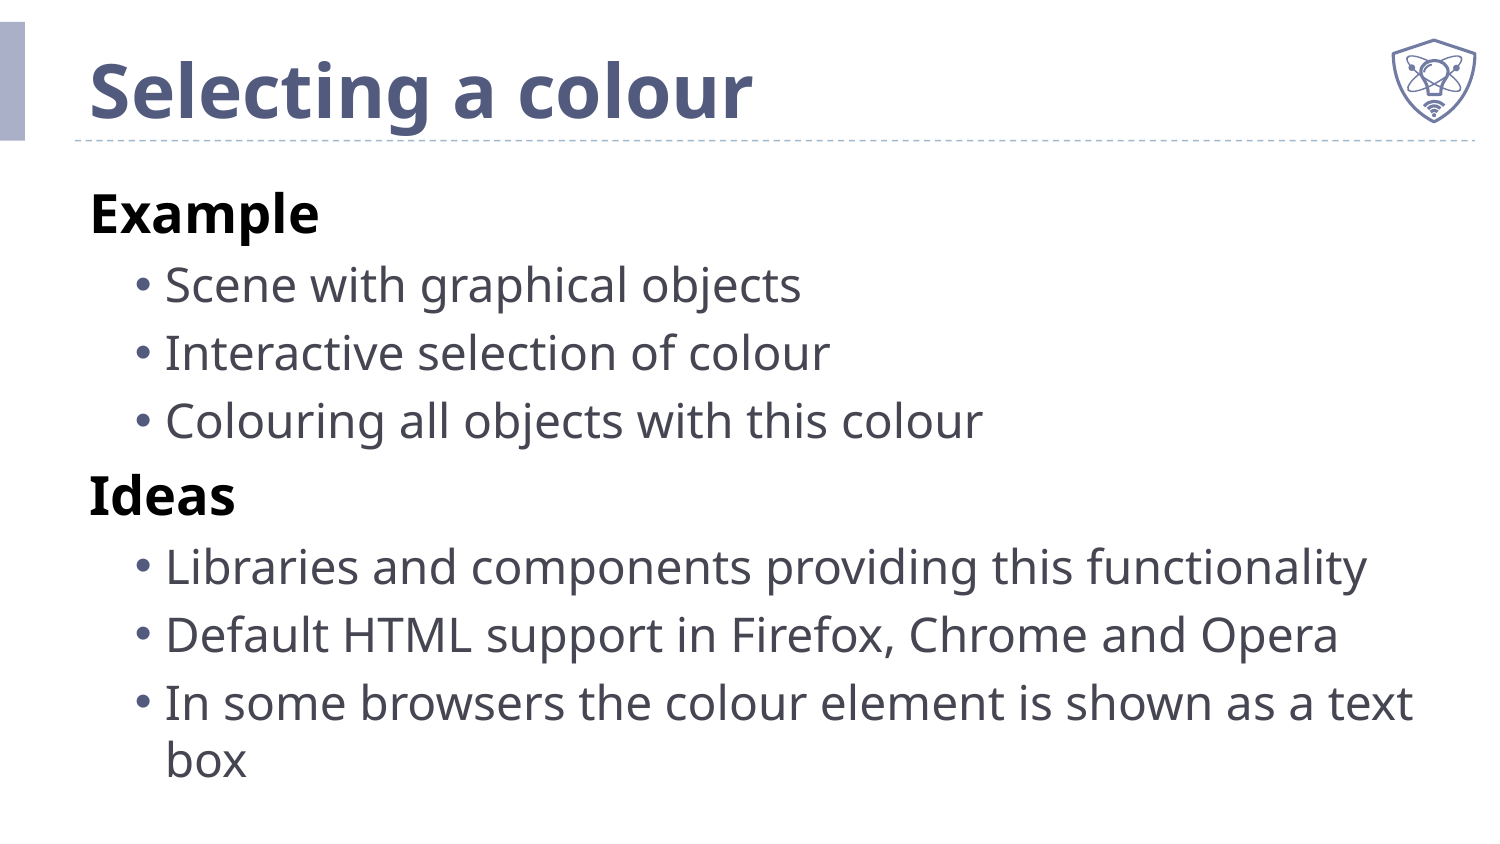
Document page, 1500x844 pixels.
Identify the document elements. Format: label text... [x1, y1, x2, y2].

list Example Scene with graphical objects Interactive selection of colour Colouring all objects with this colour Ideas Libraries and components providing this functionality Default HTML support in Firefox, Chrome and Opera In some browsers the colour element is shown as a text box [75, 171, 1475, 835]
title Selecting a colour [75, 18, 1475, 141]
